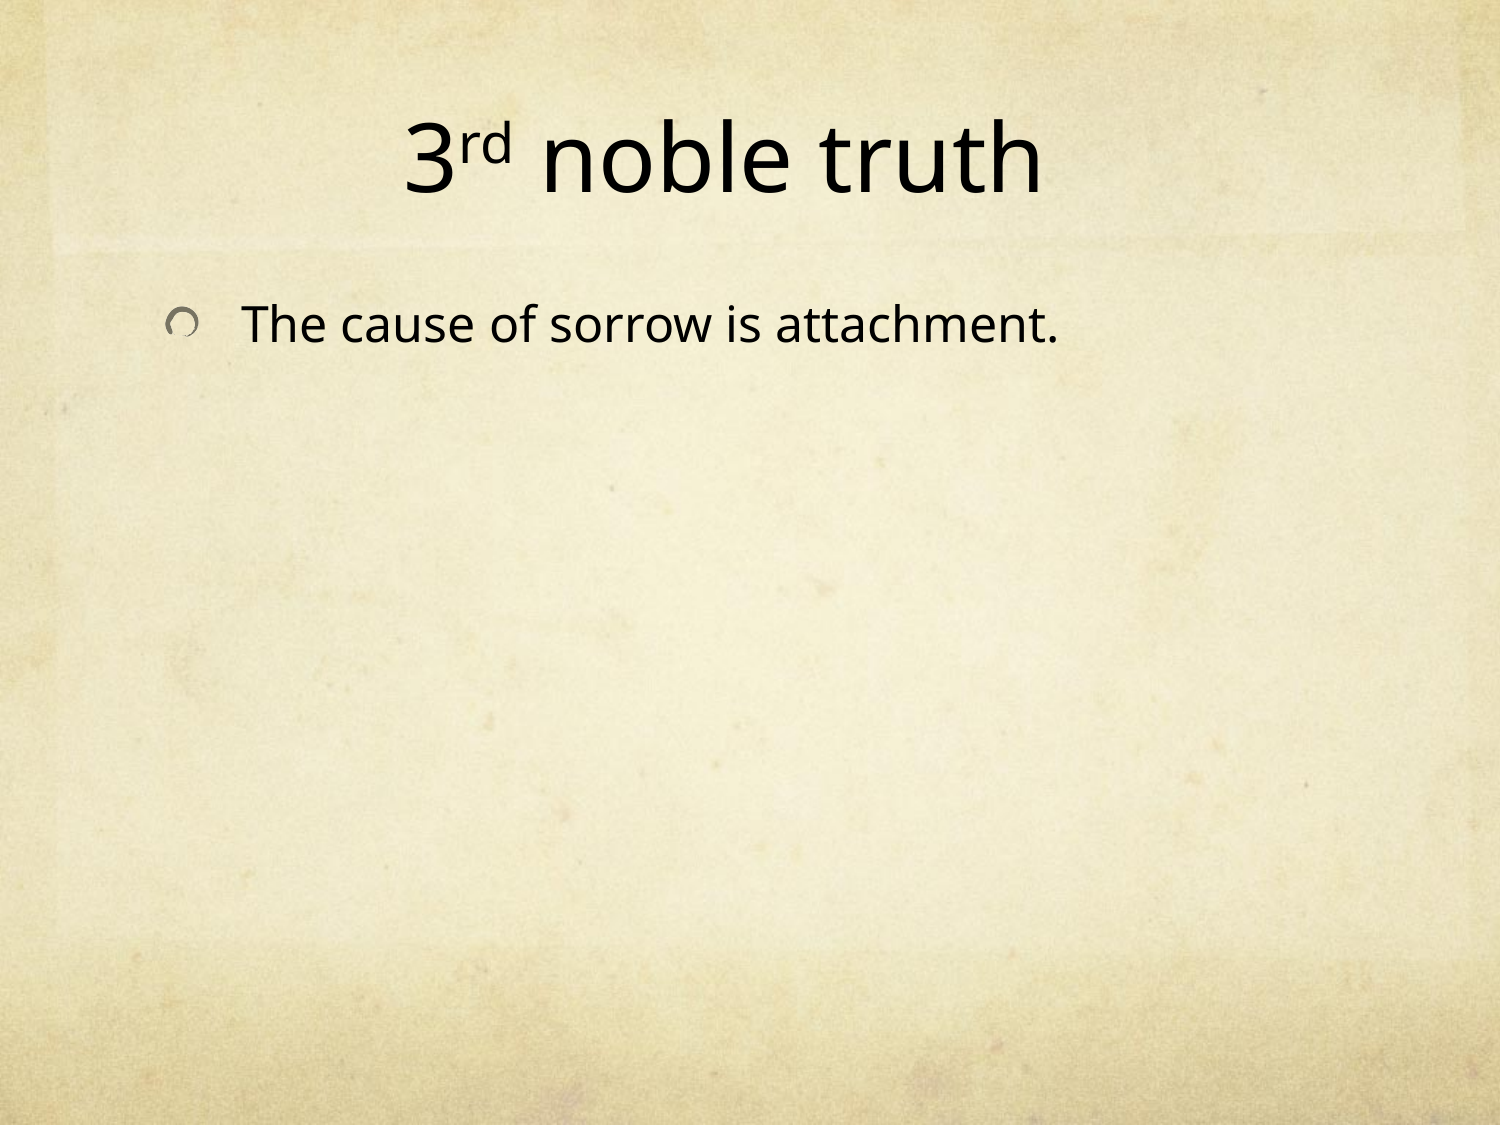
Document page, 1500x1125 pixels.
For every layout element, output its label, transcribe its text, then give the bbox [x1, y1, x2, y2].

list The cause of sorrow is attachment. [150, 284, 1350, 950]
title 3rd noble truth [150, 82, 1350, 225]
picture [0, 0, 1500, 1125]
